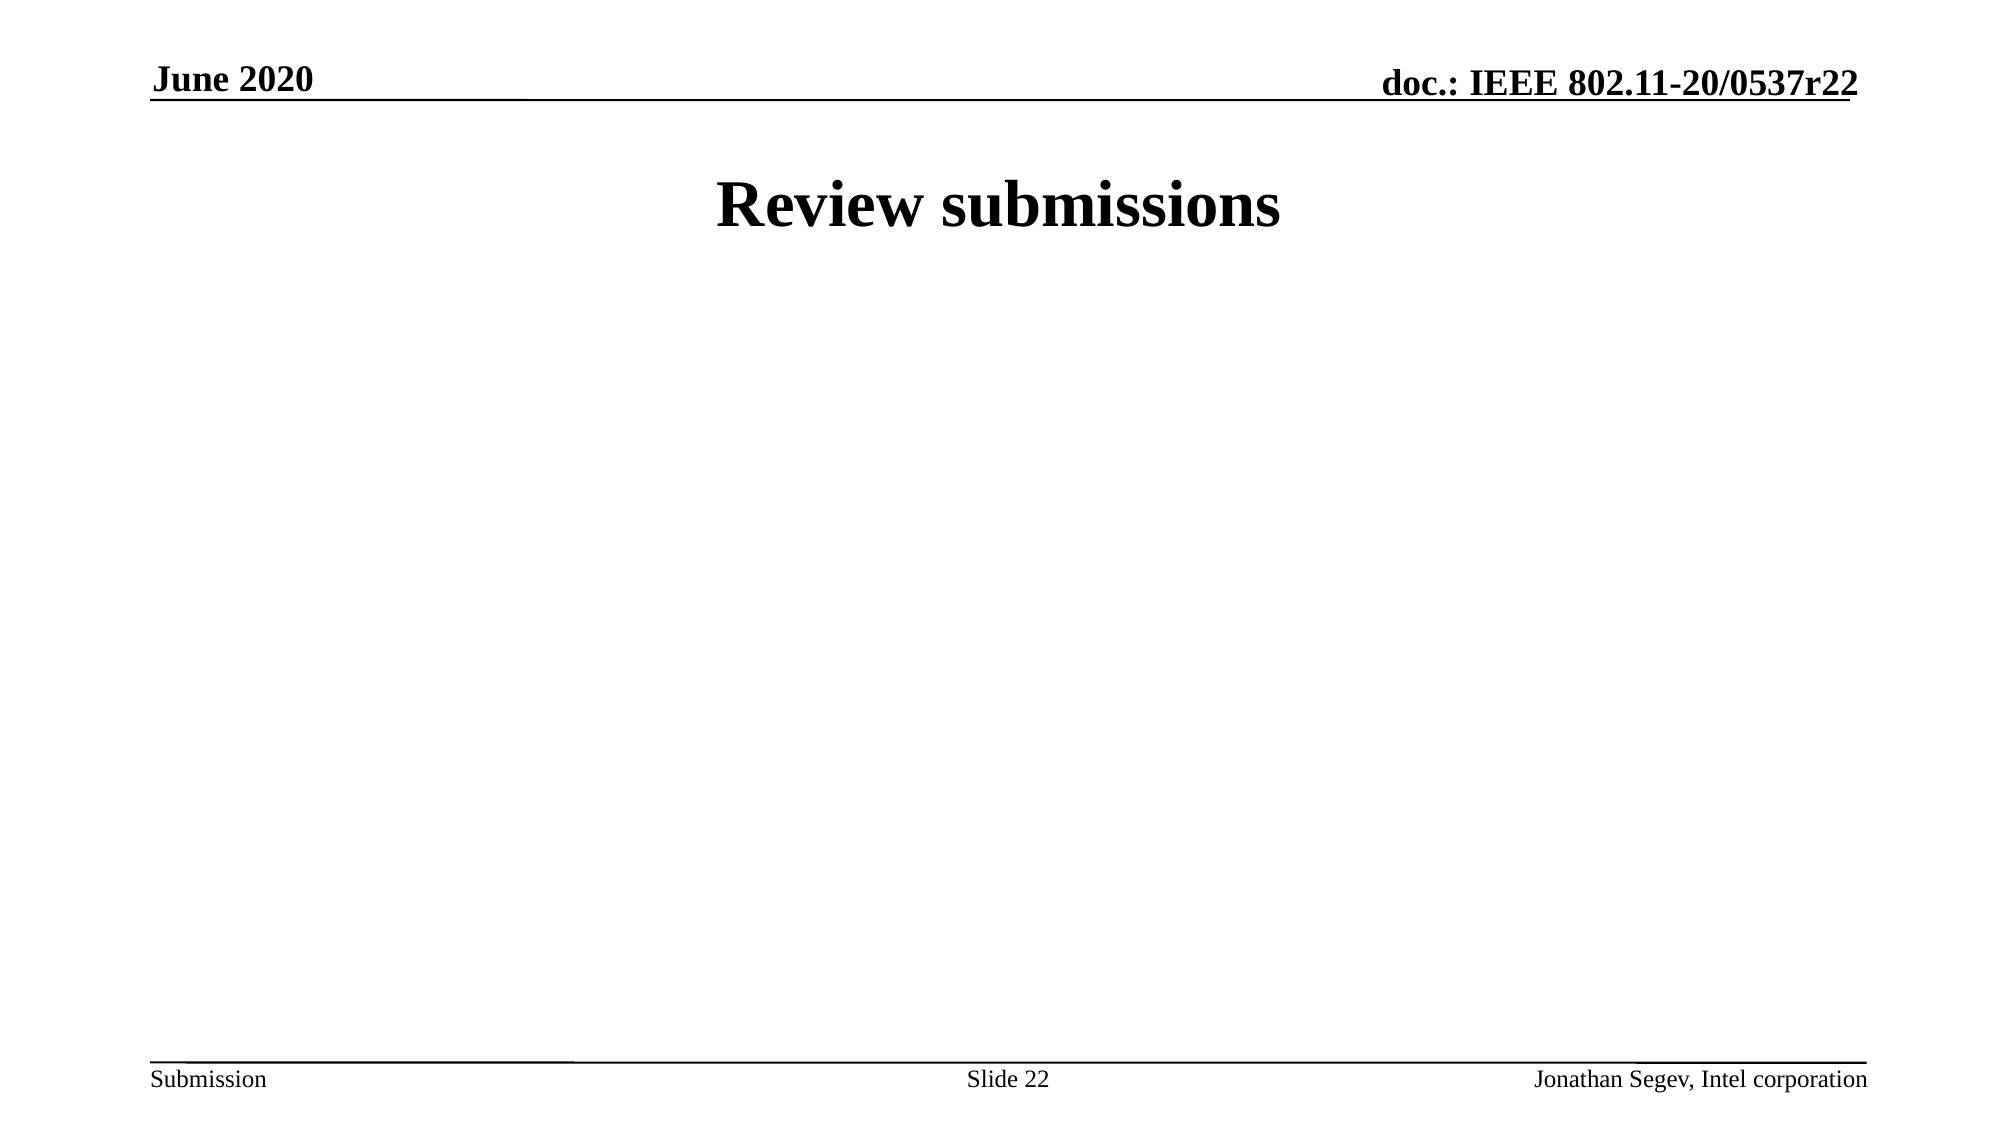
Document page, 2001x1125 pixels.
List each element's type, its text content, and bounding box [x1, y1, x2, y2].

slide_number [152, 54, 563, 100]
footer Jonathan Segev, Intel corporation [1171, 1061, 1869, 1093]
slide_number Slide 22 [950, 1061, 1067, 1123]
title Review submissions [149, 112, 1850, 288]
